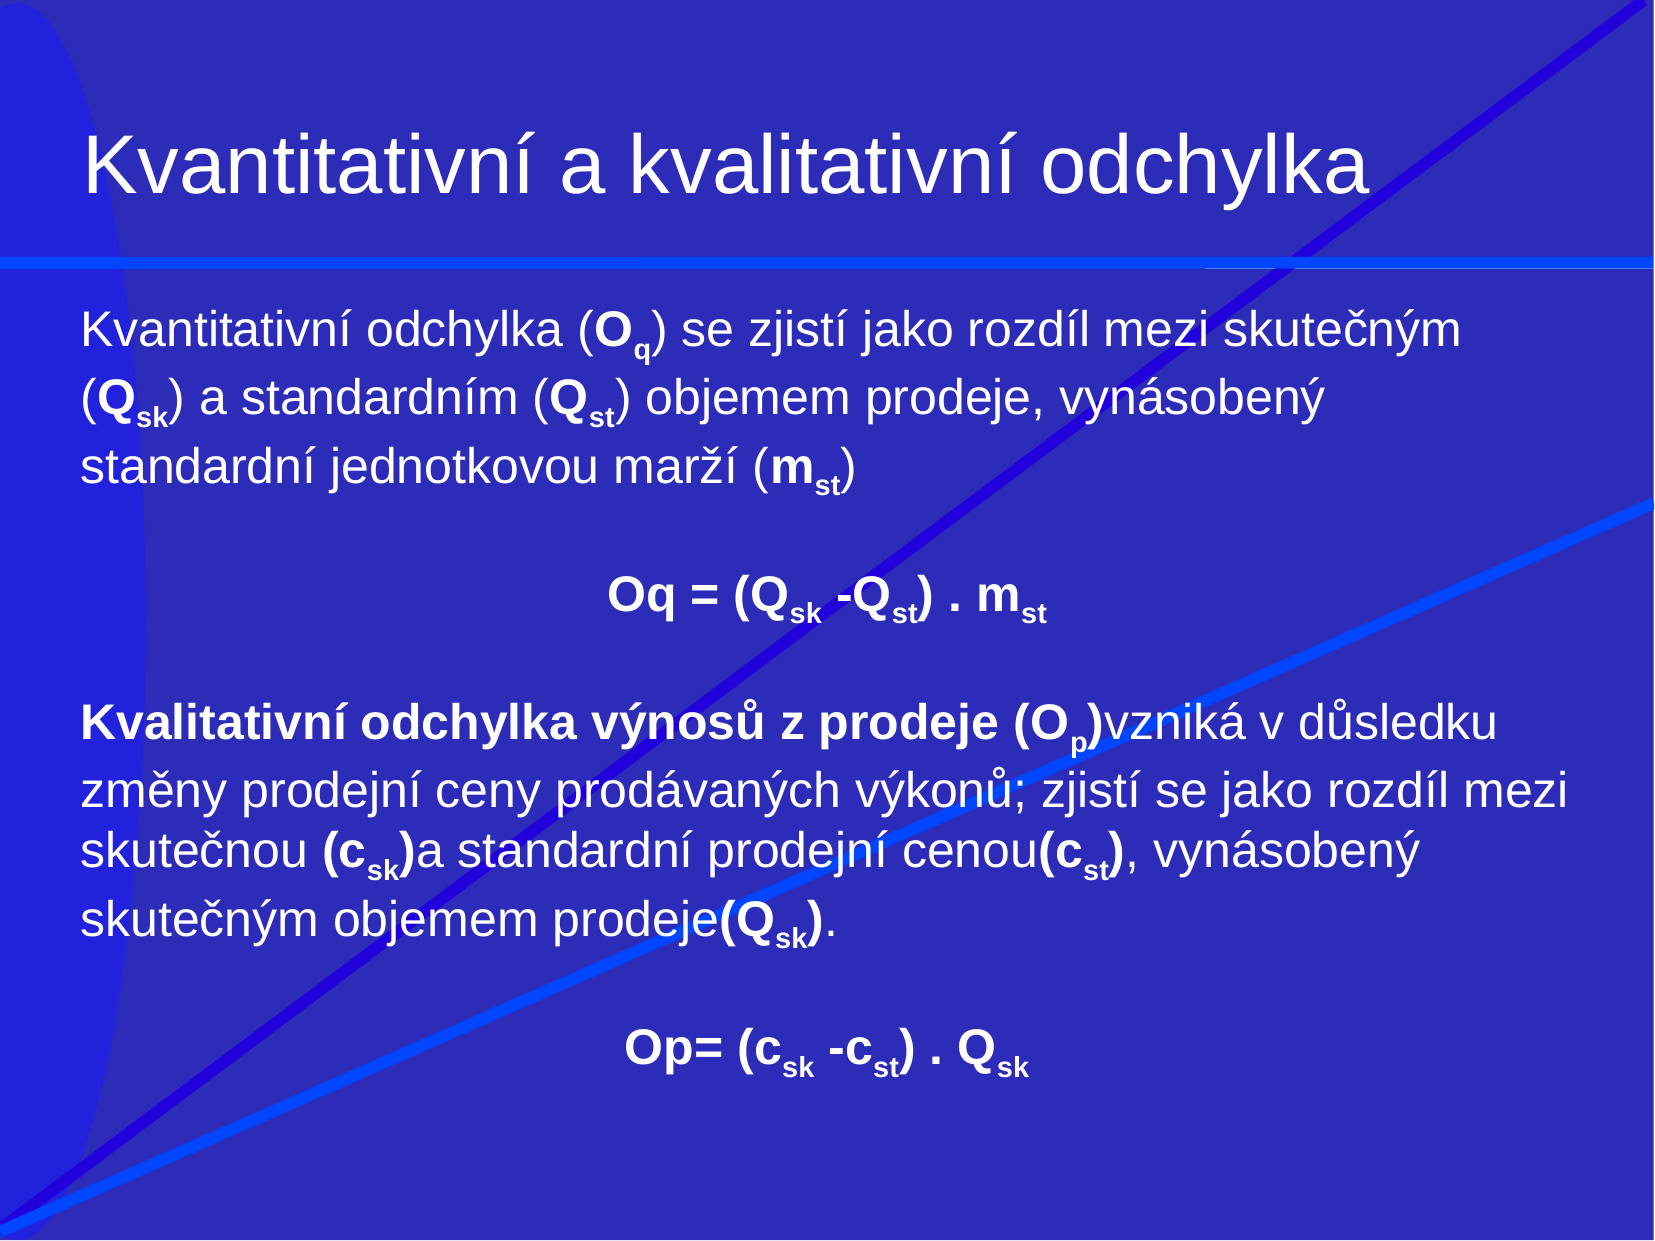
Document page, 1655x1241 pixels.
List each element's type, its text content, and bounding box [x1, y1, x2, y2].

title Kvantitativní a kvalitativní odchylka [80, 67, 1574, 296]
list Kvantitativní odchylka (Oq) se zjistí jako rozdíl mezi skutečným (Qsk) a standardním (Qst) objemem prodeje, vynásobený standardní jednotkovou marží (mst) Oq = (Qsk -Qst) . mst Kvalitativní odchylka výnosů z prodeje (Op)vzniká v důsledku změny prodejní ceny prodávaných výkonů; zjistí se jako rozdíl mezi skutečnou (csk)a standardní prodejní cenou(cst), vynásobený skutečným objemem prodeje(Qsk). Op= (csk -cst) . Qsk [80, 296, 1574, 1024]
